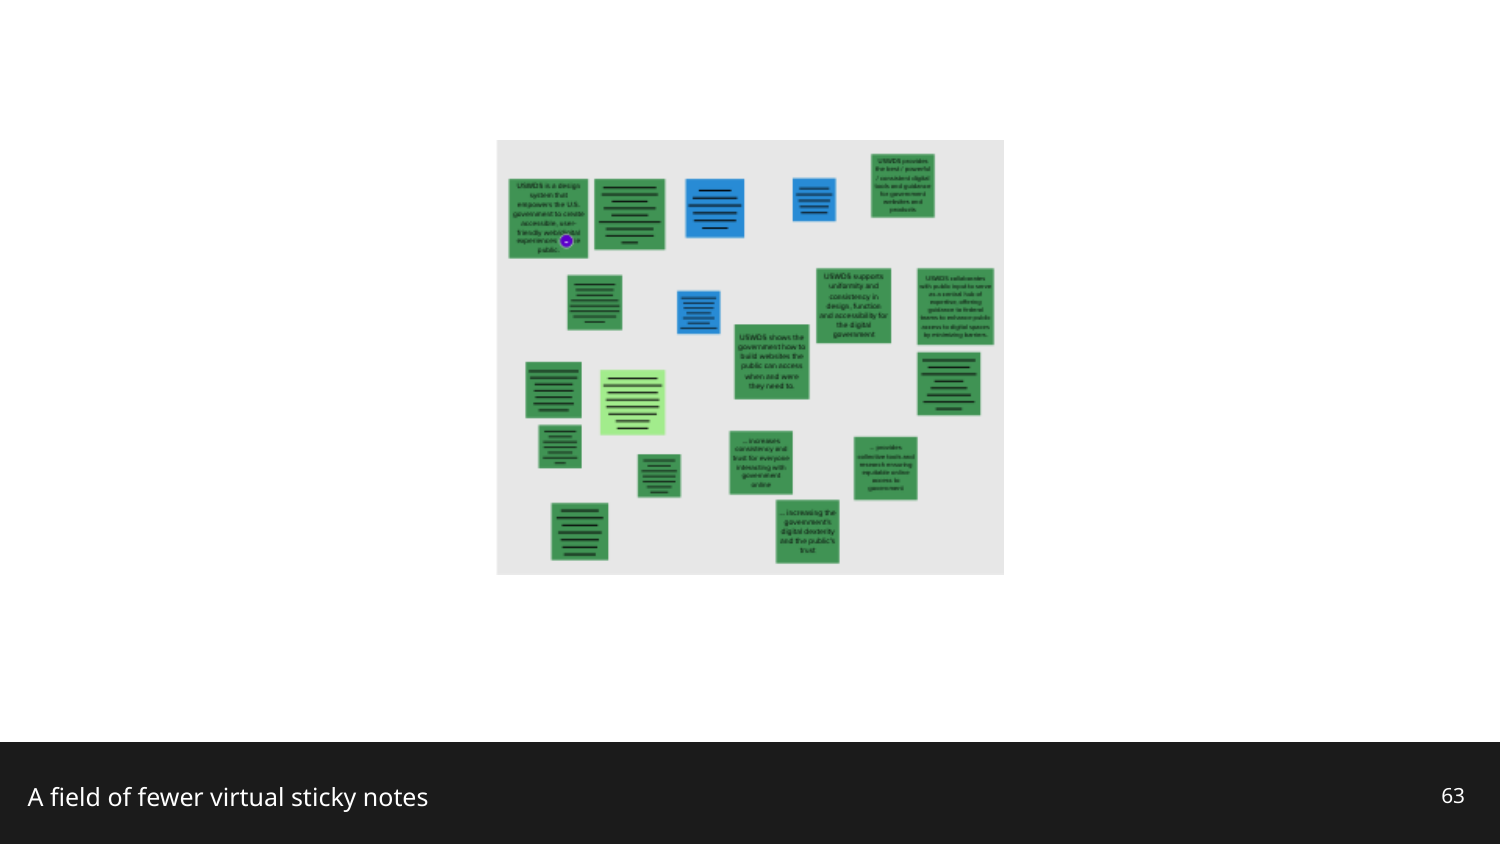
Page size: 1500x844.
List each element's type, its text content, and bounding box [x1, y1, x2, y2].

title A field of fewer virtual sticky notes [12, 766, 1355, 844]
slide_number 63 [1389, 764, 1480, 830]
picture [495, 139, 1005, 575]
text_box [0, 0, 1500, 742]
